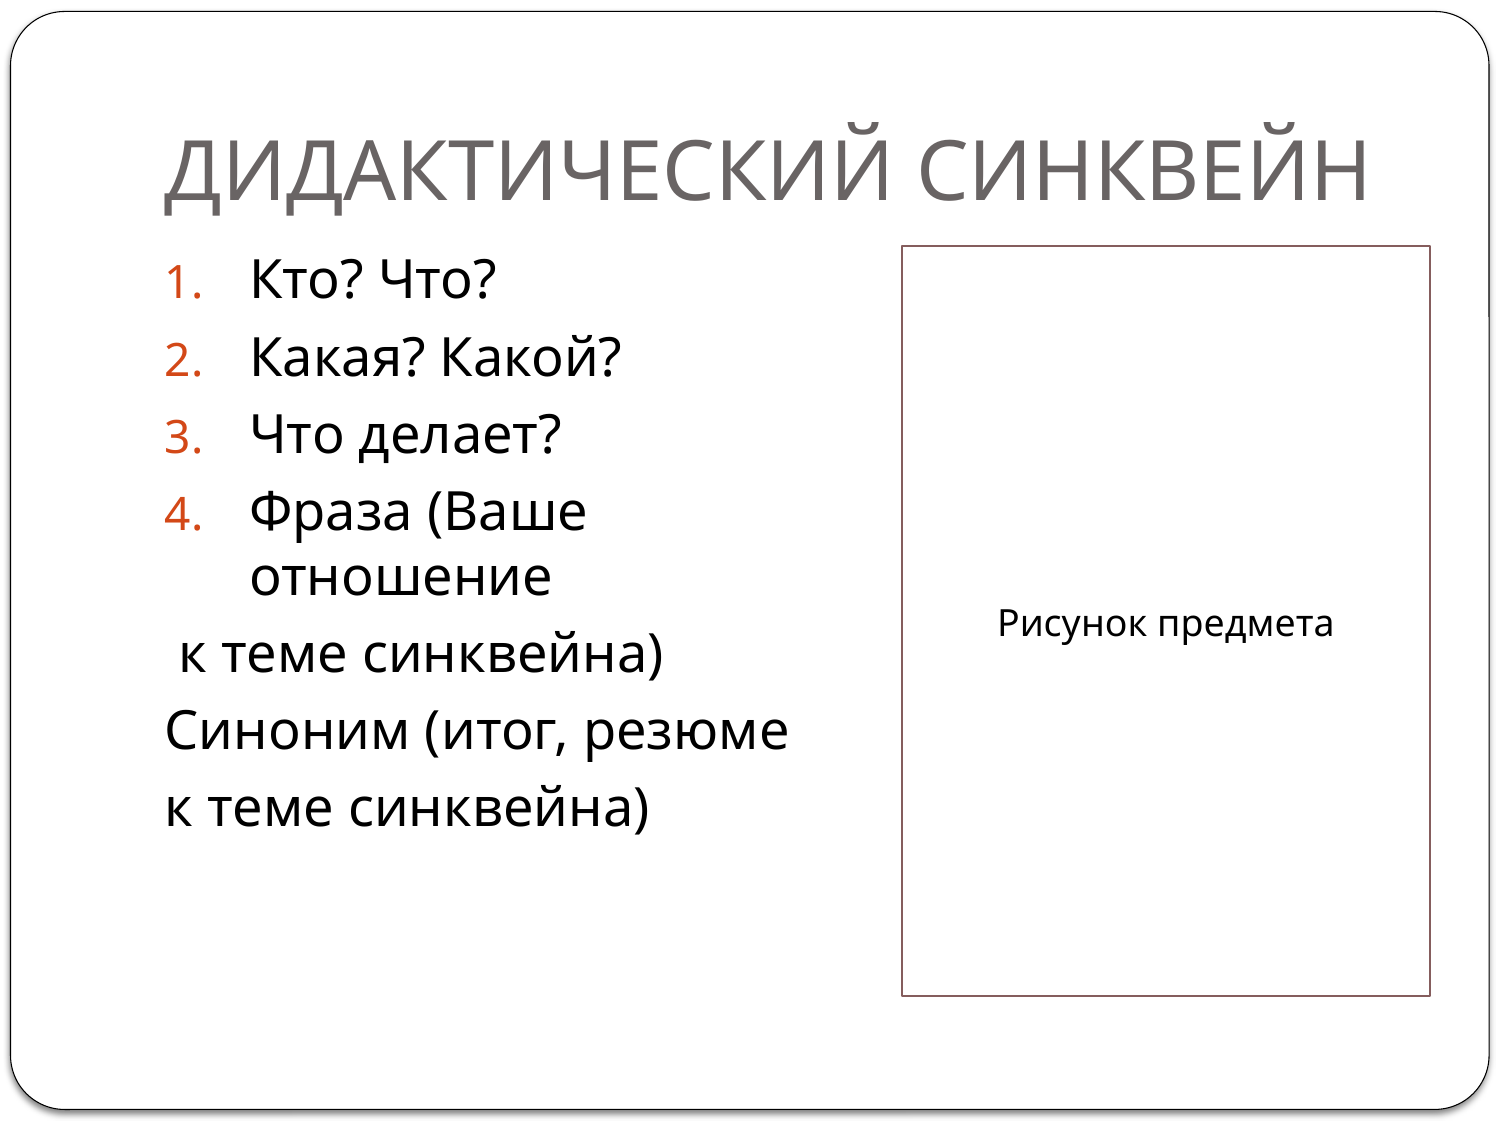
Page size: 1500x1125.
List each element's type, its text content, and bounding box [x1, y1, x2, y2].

list Кто? Что? Какая? Какой? Что делает? Фраза (Ваше отношение к теме синквейна) Синоним (итог, резюме к теме синквейна) [150, 237, 879, 988]
text_box Рисунок предмета [901, 245, 1431, 997]
title ДИДАКТИЧЕСКИЙ СИНКВЕЙН [150, 45, 1425, 233]
